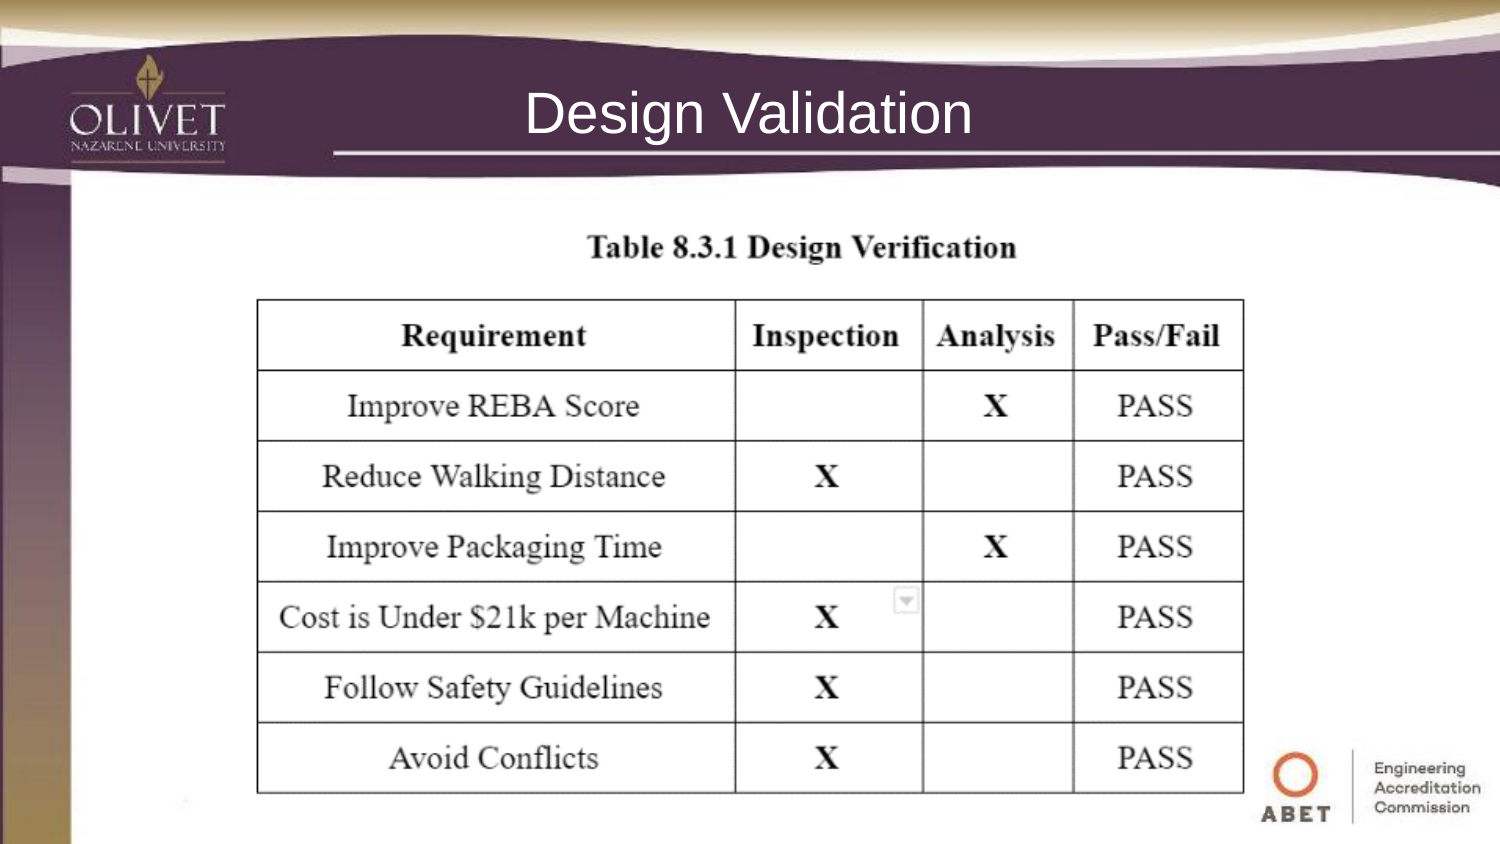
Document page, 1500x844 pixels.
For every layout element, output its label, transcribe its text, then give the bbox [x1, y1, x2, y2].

picture [0, 0, 1500, 844]
title Design Validation [51, 60, 1449, 155]
